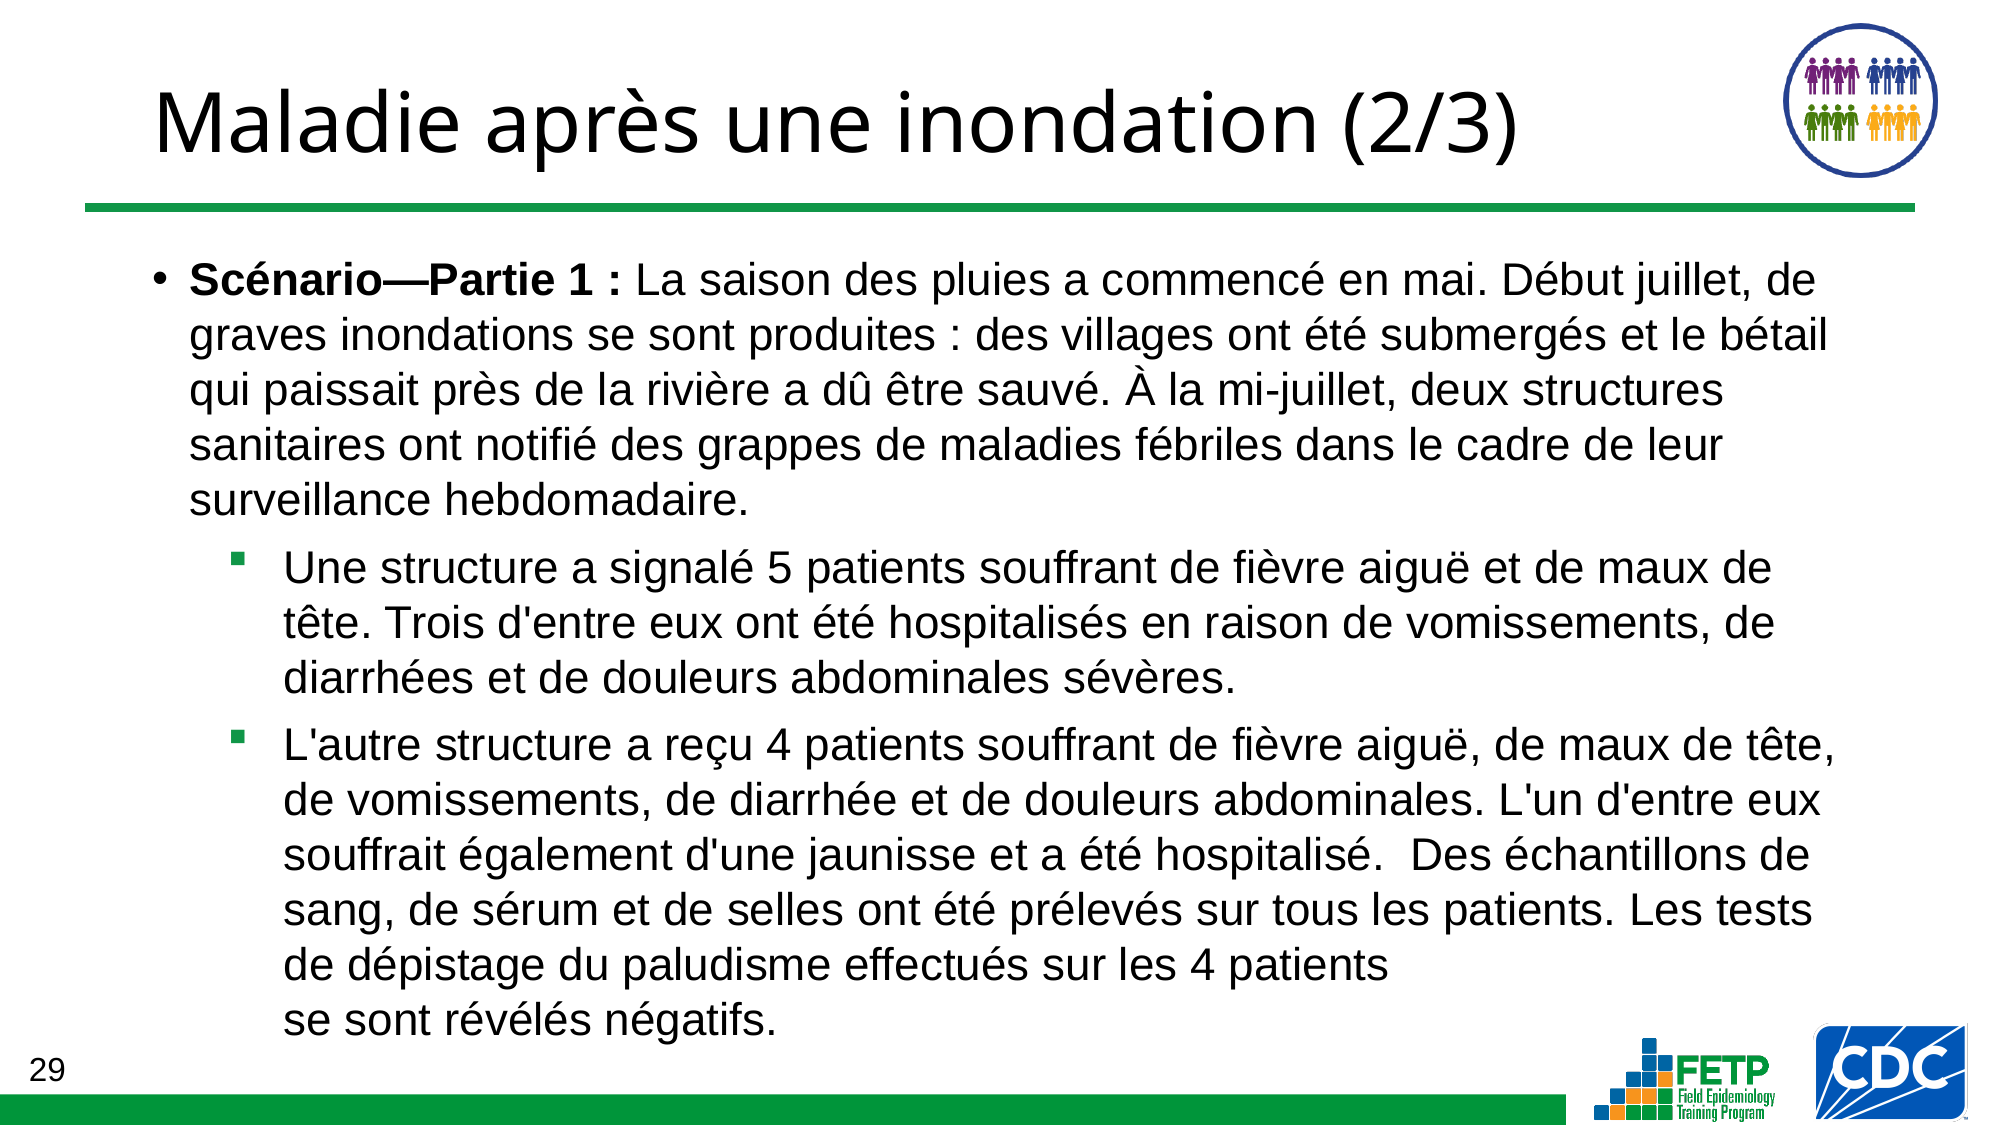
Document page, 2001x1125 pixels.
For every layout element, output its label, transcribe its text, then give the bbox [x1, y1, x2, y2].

picture [1783, 23, 1938, 178]
picture [1813, 1023, 1968, 1122]
picture [1594, 1038, 1775, 1122]
title Maladie après une inondation (2/3) [137, 73, 1738, 205]
list Scénario—Partie 1 : La saison des pluies a commencé en mai. Début juillet, de graves inondations se sont produites : des villages ont été submergés et le bétail qui paissait près de la rivière a dû être sauvé. À la mi-juillet, deux structures sanitaires ont notifié des grappes de maladies fébriles dans le cadre de leur surveillance hebdomadaire. Une structure a signalé 5 patients souffrant de fièvre aiguë et de maux de tête. Trois d'entre eux ont été hospitalisés en raison de vomissements, de diarrhées et de douleurs abdominales sévères. L'autre structure a reçu 4 patients souffrant de fièvre aiguë, de maux de tête, de vomissements, de diarrhée et de douleurs abdominales. L'un d'entre eux souffrait également d'une jaunisse et a été hospitalisé. Des échantillons de sang, de sérum et de selles ont été prélevés sur tous les patients. Les tests de dépistage du paludisme effectués sur les 4 patients se sont révélés négatifs. [137, 242, 1863, 1004]
